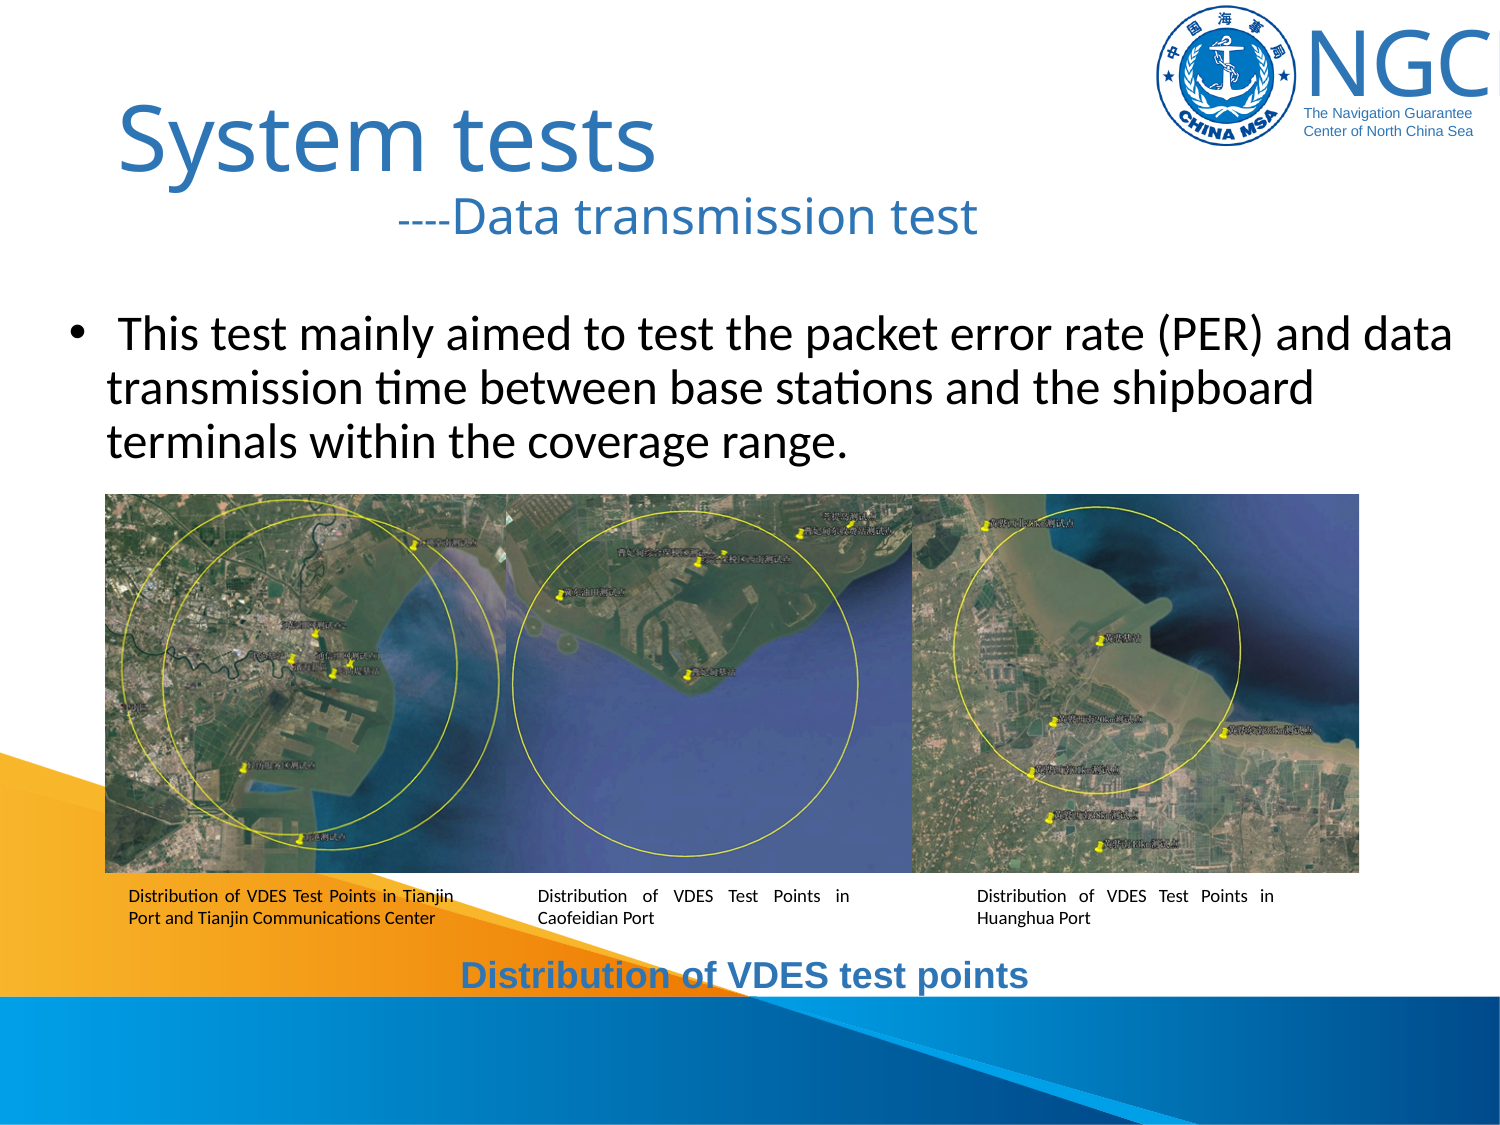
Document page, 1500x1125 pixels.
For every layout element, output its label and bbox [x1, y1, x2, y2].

picture [0, 0, 1500, 1125]
text_box [1111, 0, 1500, 157]
